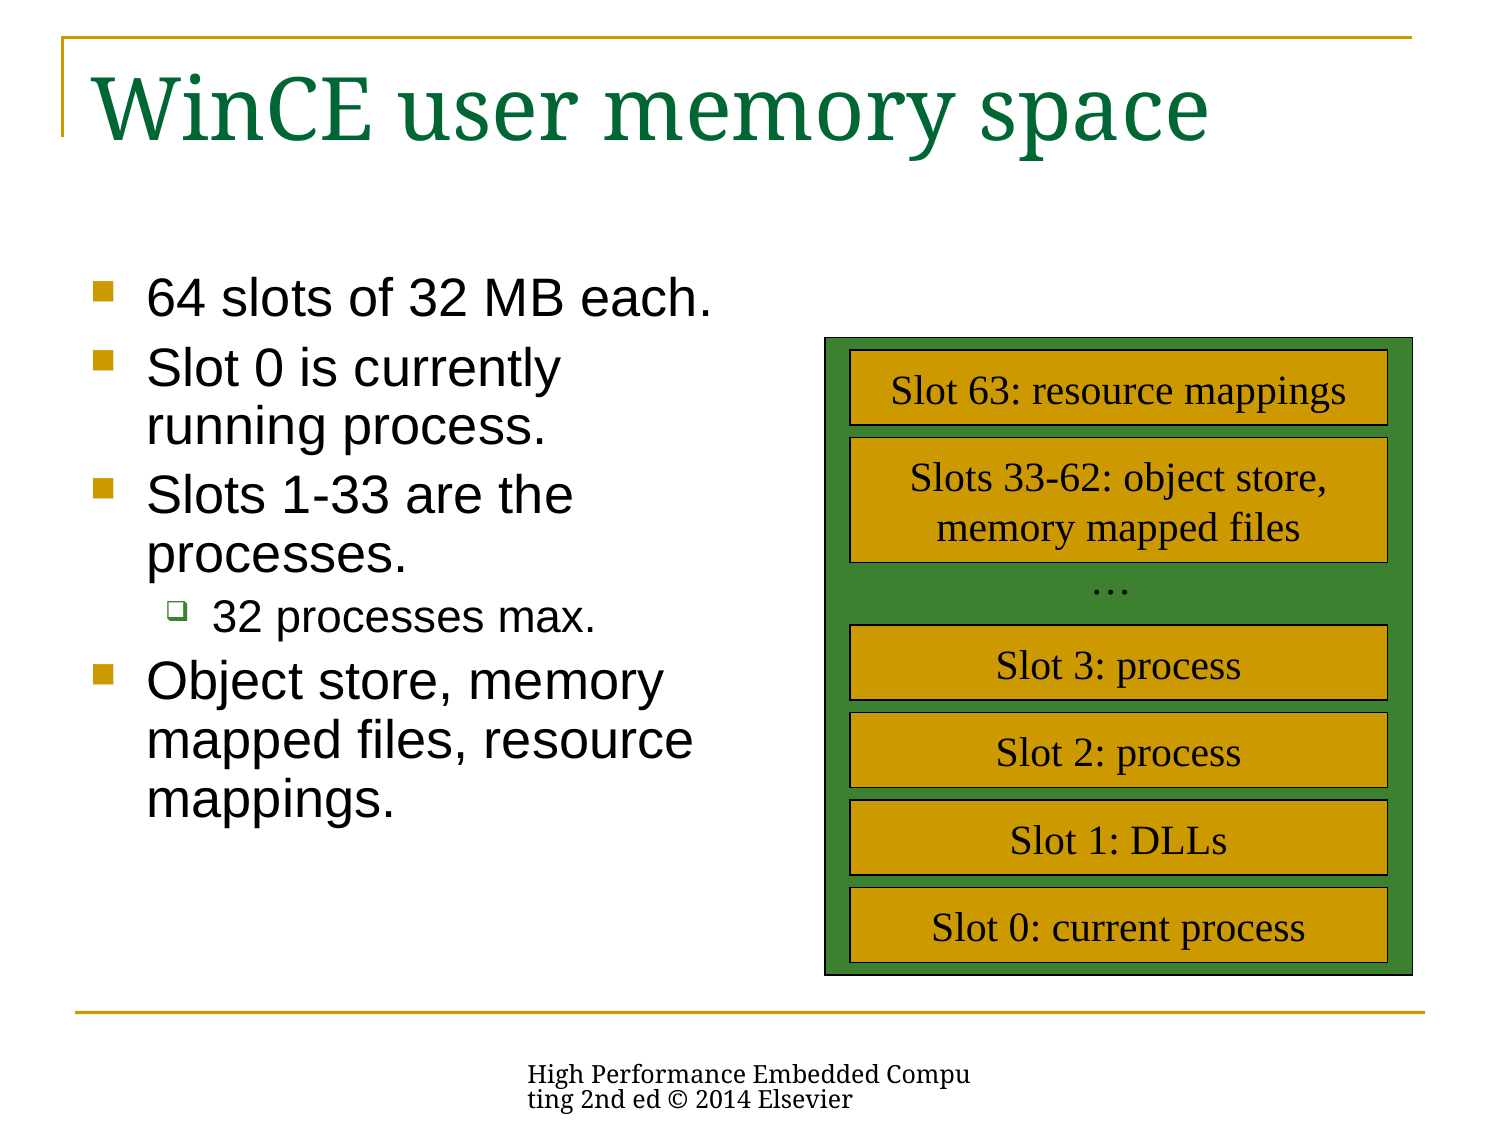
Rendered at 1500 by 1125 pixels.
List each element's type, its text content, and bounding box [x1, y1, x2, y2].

text_box Slot 63: resource mappings [849, 349, 1388, 425]
text_box Slot 0: current process [849, 887, 1388, 963]
list 64 slots of 32 MB each. Slot 0 is currently running process. Slots 1-33 are the processes. 32 processes max. Object store, memory mapped files, resource mappings. [75, 262, 755, 1006]
text_box Slots 33-62: object store, memory mapped files [849, 437, 1388, 563]
text_box … [1075, 563, 1147, 611]
text_box [824, 337, 1413, 975]
title WinCE user memory space [75, 45, 1425, 233]
text_box Slot 2: process [849, 712, 1388, 788]
text_box Slot 1: DLLs [849, 799, 1388, 875]
footer High Performance Embedded Computing 2nd ed © 2014 Elsevier [512, 1025, 988, 1100]
text_box Slot 3: process [849, 624, 1388, 700]
